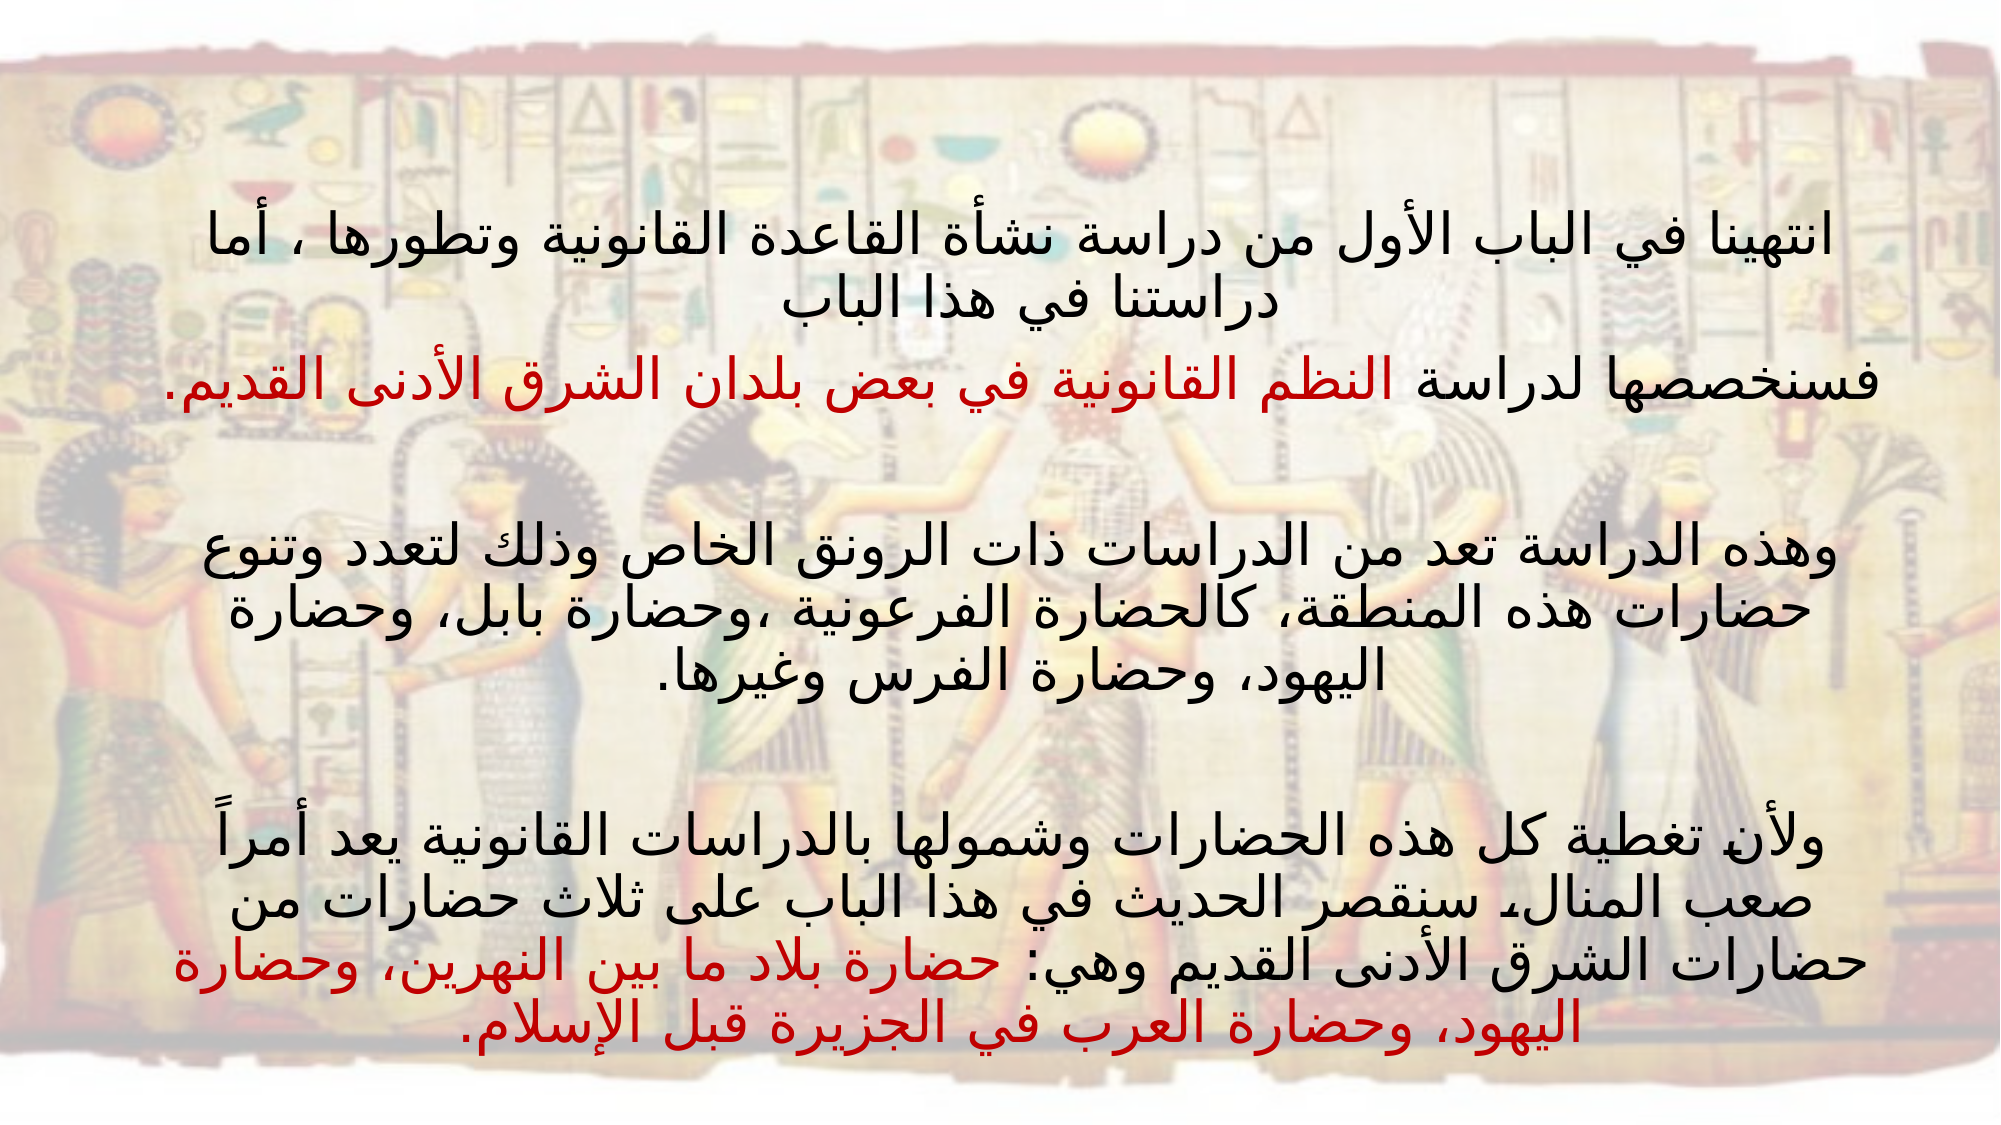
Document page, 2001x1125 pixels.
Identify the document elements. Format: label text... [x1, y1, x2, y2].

list انتهينا في الباب الأول من دراسة نشأة القاعدة القانونية وتطورها ، أما دراستنا في هذا الباب فسنخصصها لدراسة النظم القانونية في بعض بلدان الشرق الأدنى القديم. وهذه الدراسة تعد من الدراسات ذات الرونق الخاص وذلك لتعدد وتنوع حضارات هذه المنطقة، كالحضارة الفرعونية ،وحضارة بابل، وحضارة اليهود، وحضارة الفرس وغيرها. ولأن تغطية كل هذه الحضارات وشمولها بالدراسات القانونية يعد أمراً صعب المنال، سنقصر الحديث في هذا الباب على ثلاث حضارات من حضارات الشرق الأدنى القديم وهي: حضارة بلاد ما بين النهرين، وحضارة اليهود، وحضارة العرب في الجزيرة قبل الإسلام. [128, 197, 1916, 1066]
